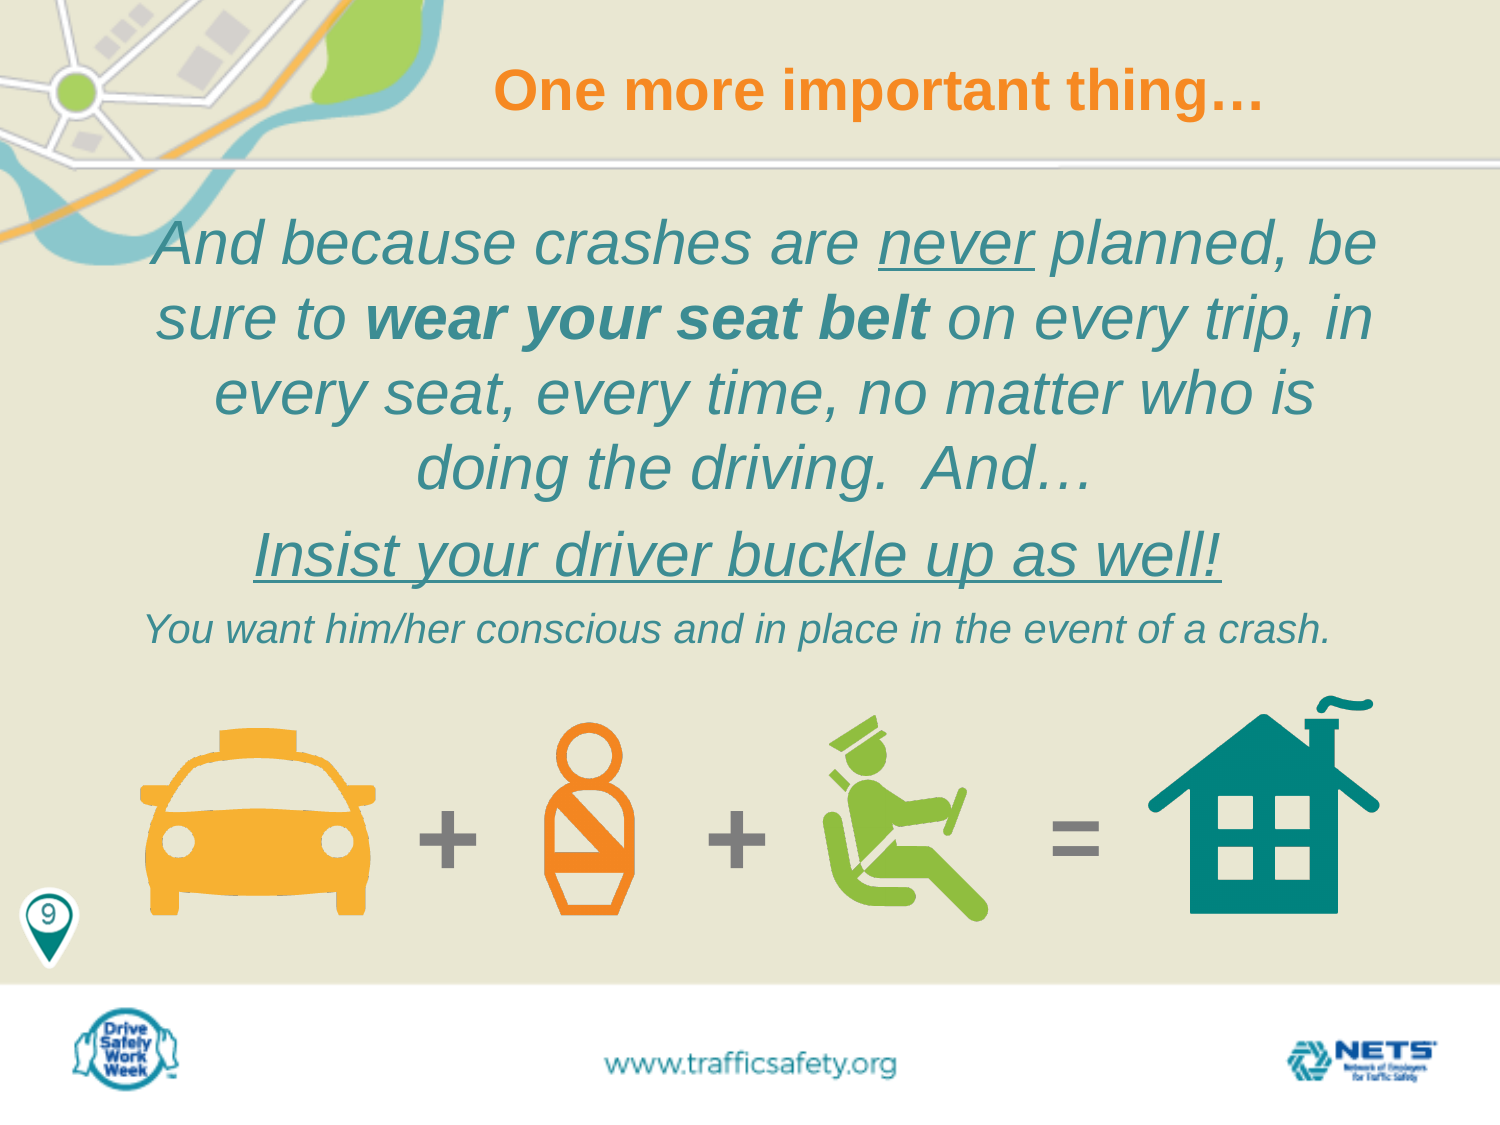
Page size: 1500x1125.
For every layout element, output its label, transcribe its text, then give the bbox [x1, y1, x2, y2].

picture [0, 0, 1500, 1125]
picture [0, 884, 111, 970]
title One more important thing… [0, 11, 1276, 163]
list And because crashes are never planned, be sure to wear your seat belt on every trip, in every seat, every time, no matter who is doing the driving. And… Insist your driver buckle up as well! You want him/her conscious and in place in the event of a crash. [73, 193, 1402, 598]
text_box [0, 598, 1424, 1035]
